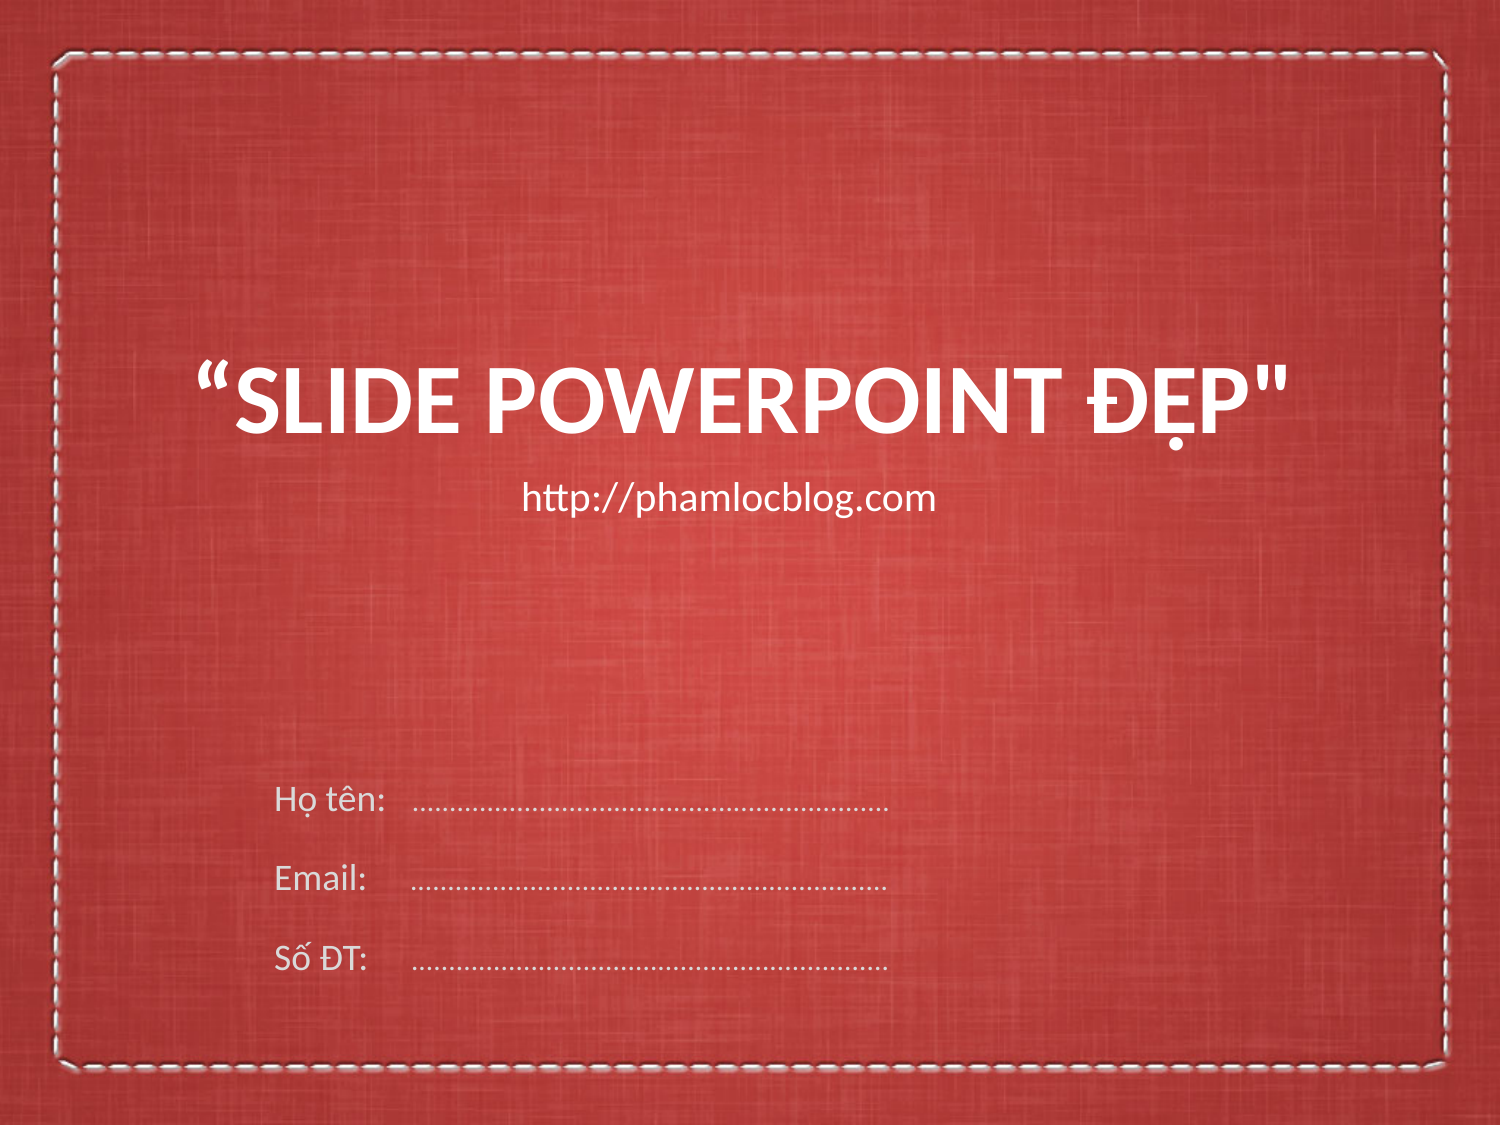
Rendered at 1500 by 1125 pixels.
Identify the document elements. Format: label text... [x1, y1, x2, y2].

text_box http://phamlocblog.com [506, 462, 982, 528]
title “SLIDE POWERPOINT ĐẸP" [99, 324, 1388, 463]
text_box Họ tên: ................................................................ Email: ................................................................ Số ĐT: ................................................................ [259, 766, 907, 986]
picture [0, 0, 1500, 1125]
